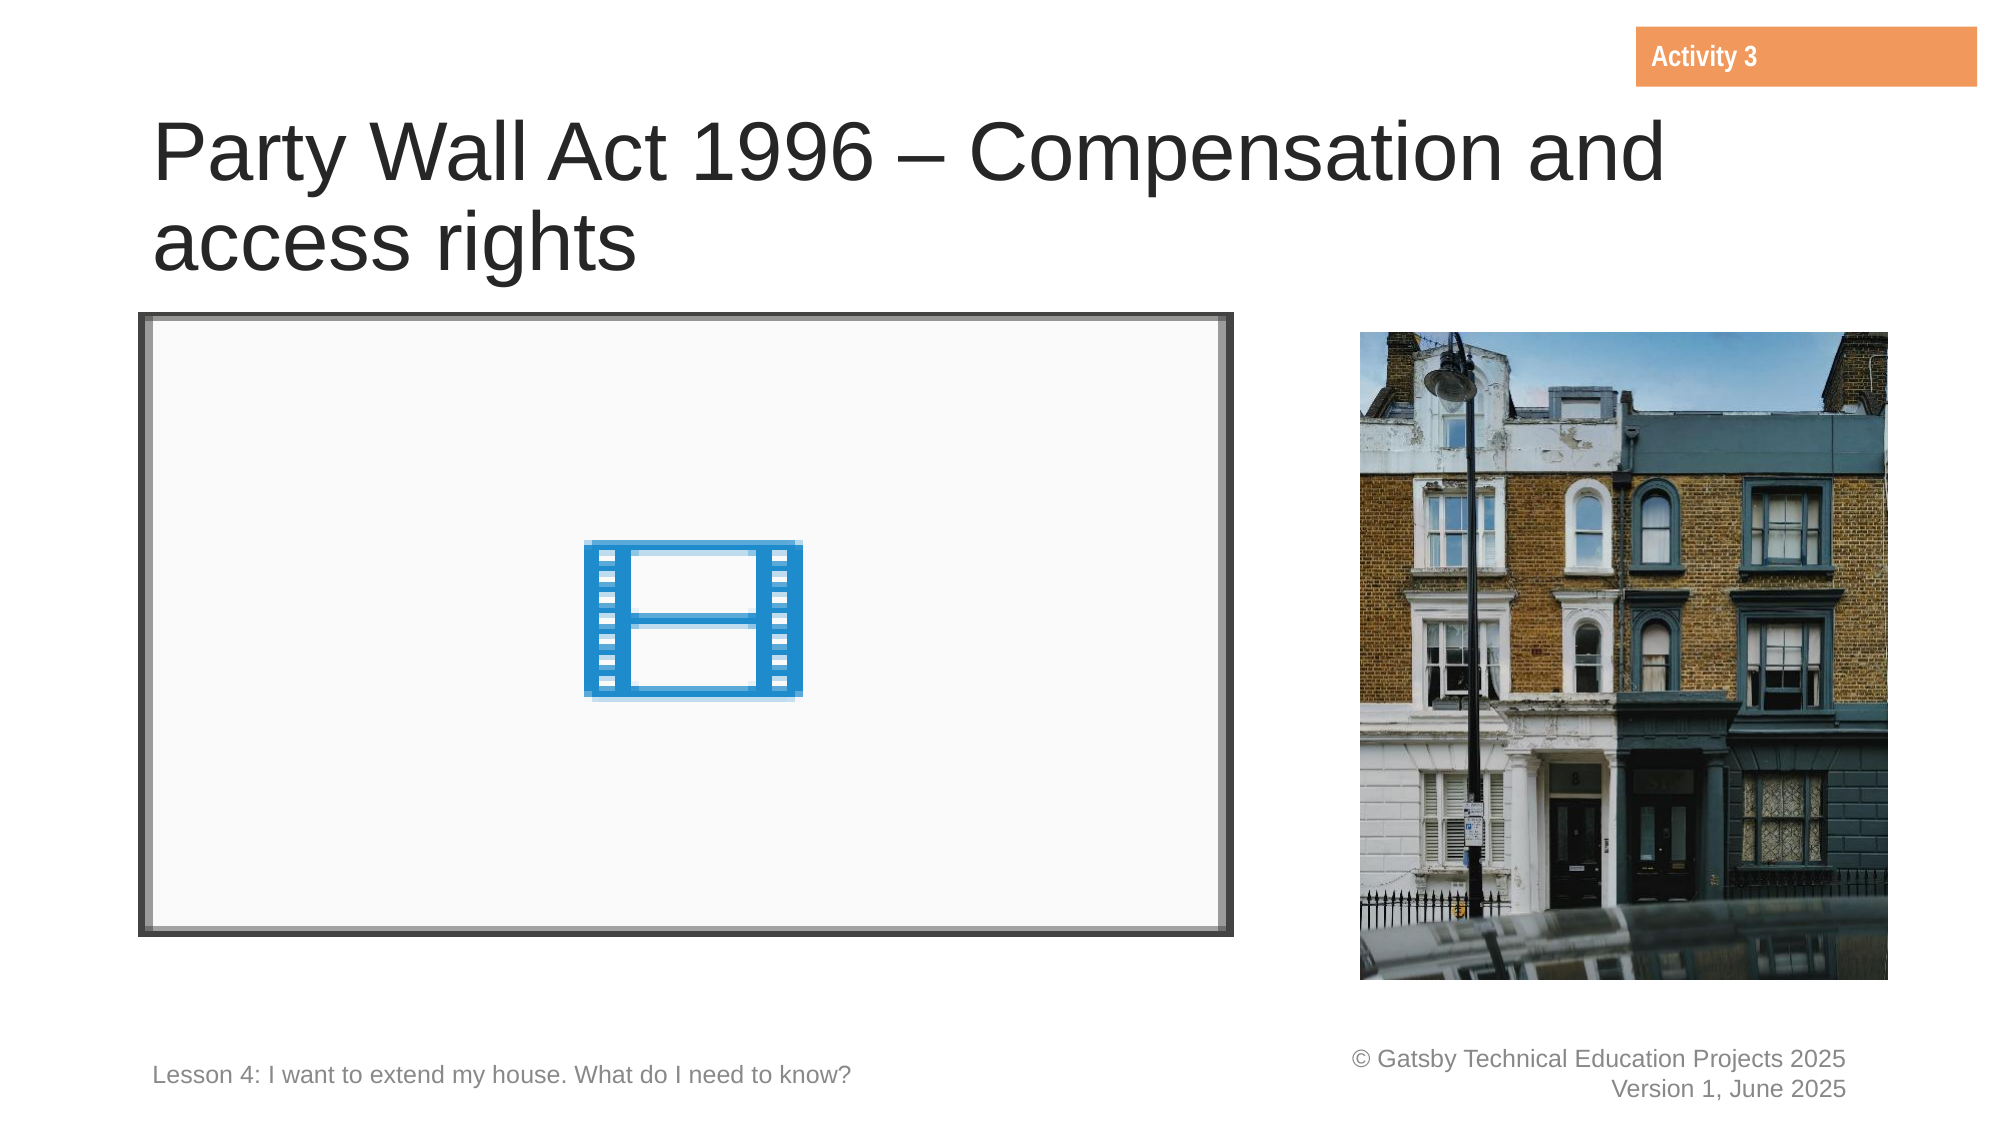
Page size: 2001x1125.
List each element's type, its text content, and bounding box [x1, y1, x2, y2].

picture [1360, 332, 1889, 980]
list Activity 3 [1636, 26, 1978, 87]
list Lesson 4: I want to extend my house. What do I need to know? [137, 1042, 915, 1103]
title Party Wall Act 1996 – Compensation and access rights [137, 90, 1863, 308]
